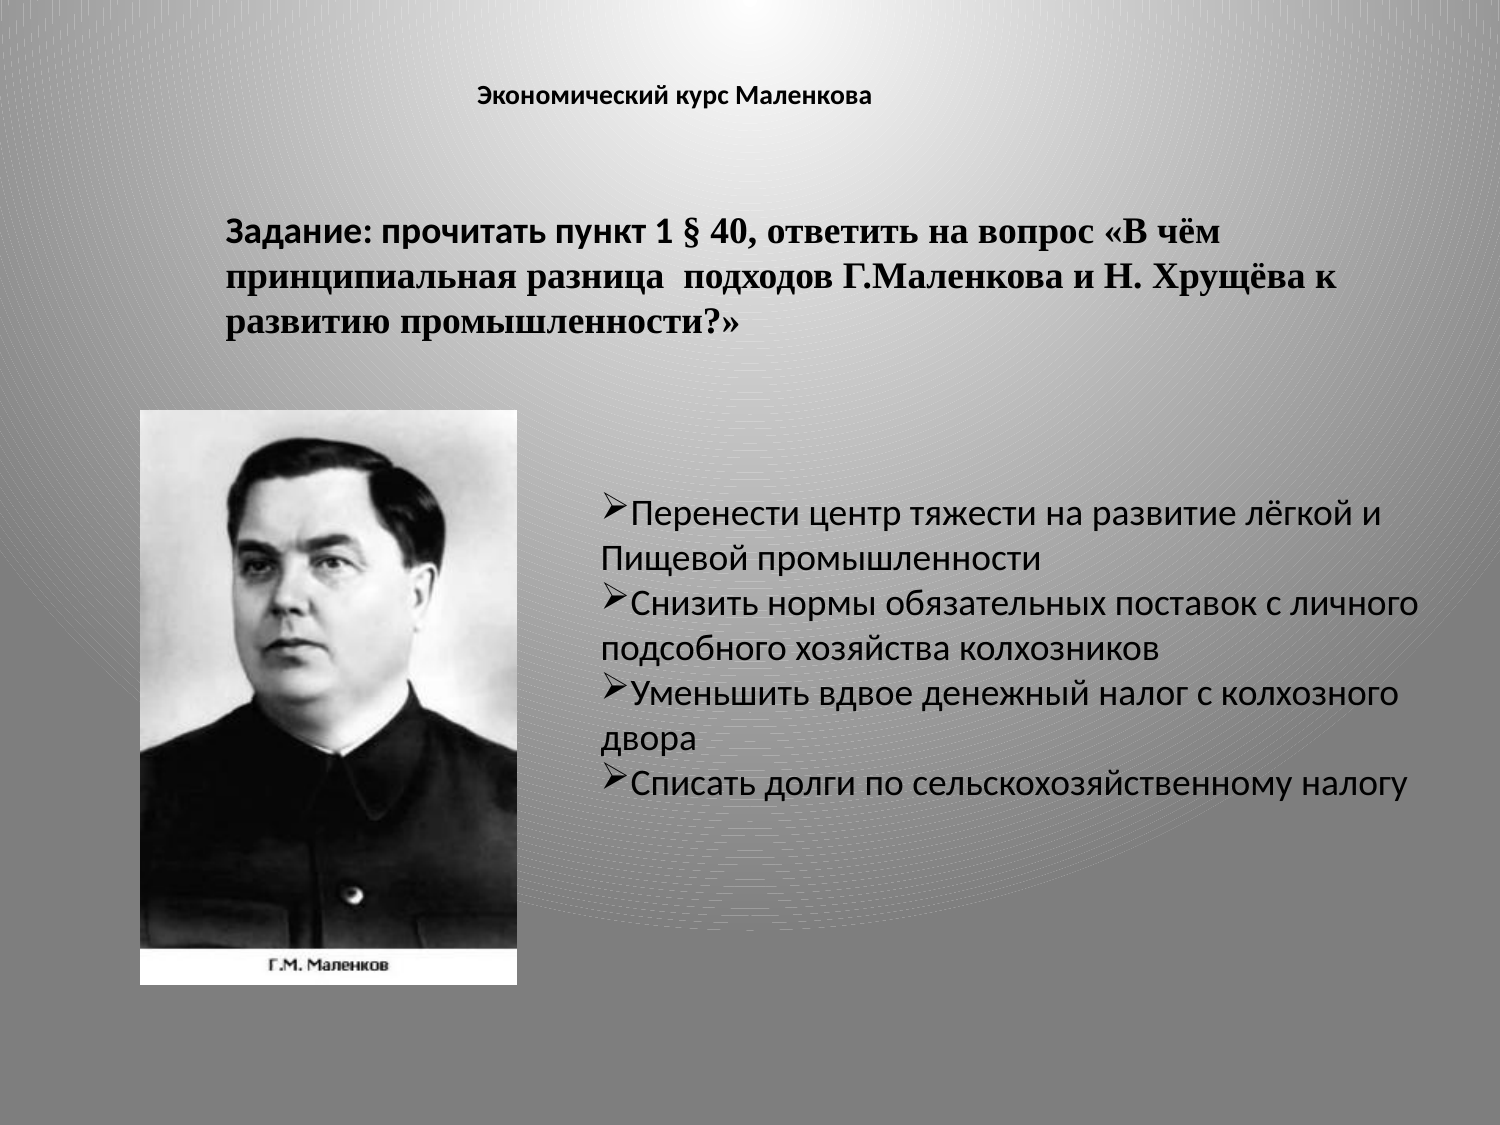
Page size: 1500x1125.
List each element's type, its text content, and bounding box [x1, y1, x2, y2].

text_box Задание: прочитать пункт 1 § 40, ответить на вопрос «В чём принципиальная разница подходов Г.Маленкова и Н. Хрущёва к развитию промышленности?» [210, 199, 1442, 349]
title Экономический курс Маленкова [0, 35, 1350, 153]
picture [140, 409, 517, 985]
text_box Перенести центр тяжести на развитие лёгкой и Пищевой промышленности Снизить нормы обязательных поставок с личного подсобного хозяйства колхозников Уменьшить вдвое денежный налог с колхозного двора Списать долги по сельскохозяйственному налогу [585, 480, 1453, 856]
